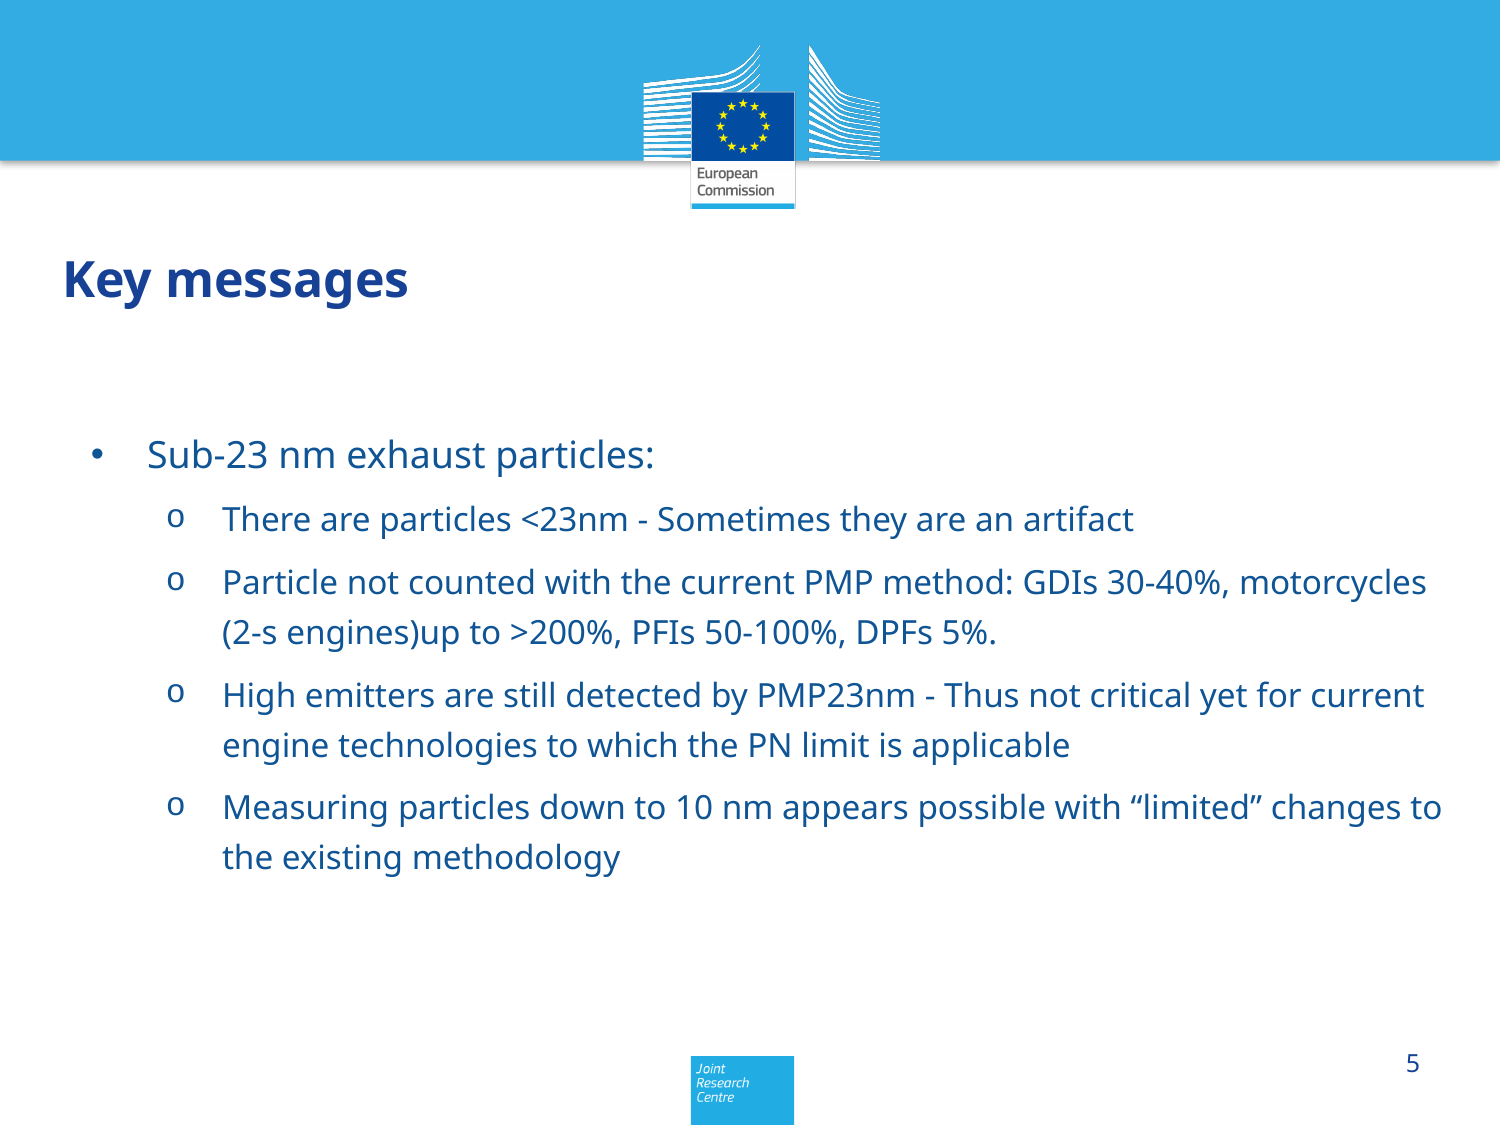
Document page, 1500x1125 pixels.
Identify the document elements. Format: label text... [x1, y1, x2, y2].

text_box Key messages [47, 231, 1418, 290]
text_box Sub-23 nm exhaust particles: There are particles <23nm - Sometimes they are an artifact Particle not counted with the current PMP method: GDIs 30-40%, motorcycles (2-s engines)up to >200%, PFIs 50-100%, DPFs 5%. High emitters are still detected by PMP23nm - Thus not critical yet for current engine technologies to which the PN limit is applicable Measuring particles down to 10 nm appears possible with “limited” changes to the existing methodology [47, 290, 1483, 1012]
